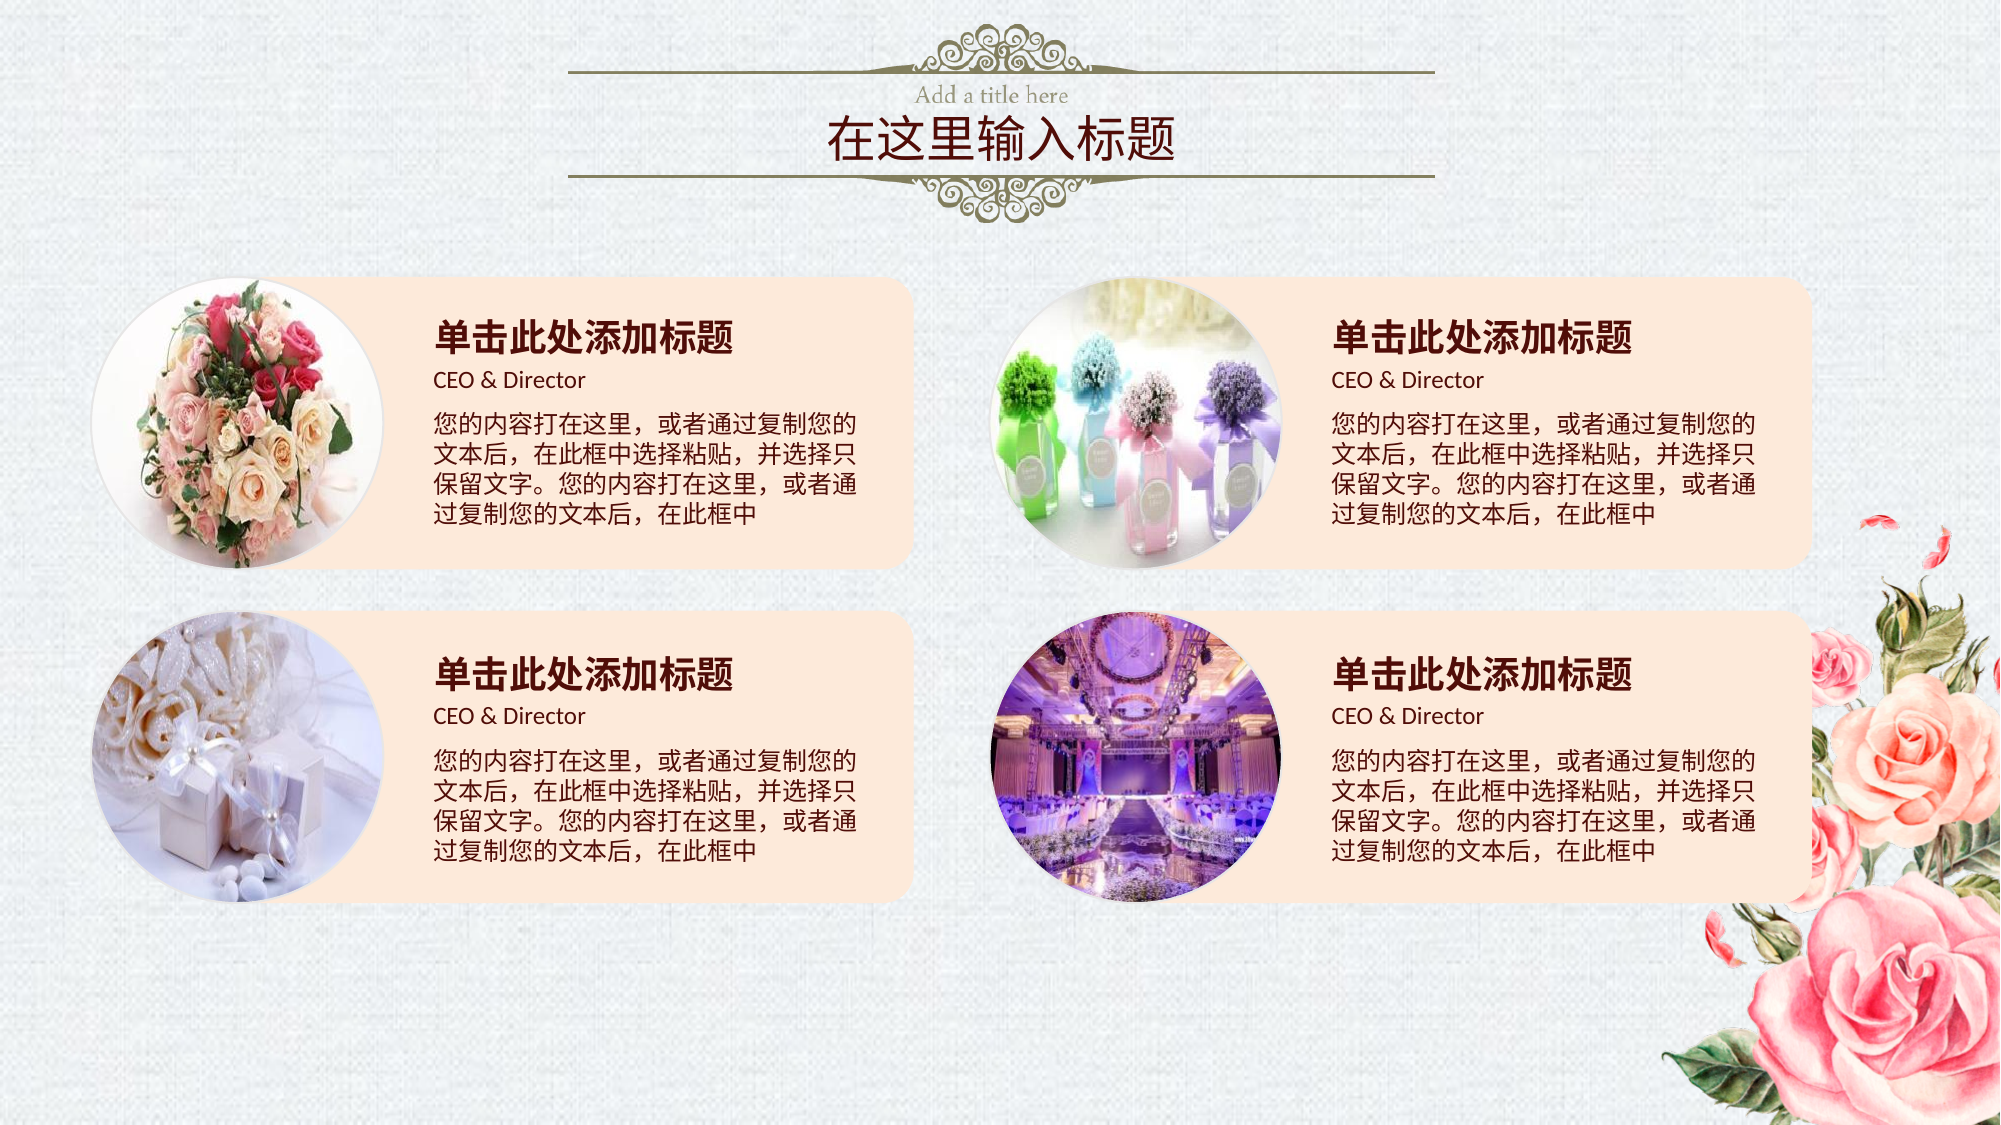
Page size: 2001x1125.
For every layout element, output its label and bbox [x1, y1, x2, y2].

text_box [989, 276, 1813, 570]
text_box [90, 610, 914, 904]
text_box [568, 24, 1435, 223]
text_box [989, 610, 1813, 904]
picture [0, 0, 2001, 1125]
text_box [90, 276, 914, 570]
